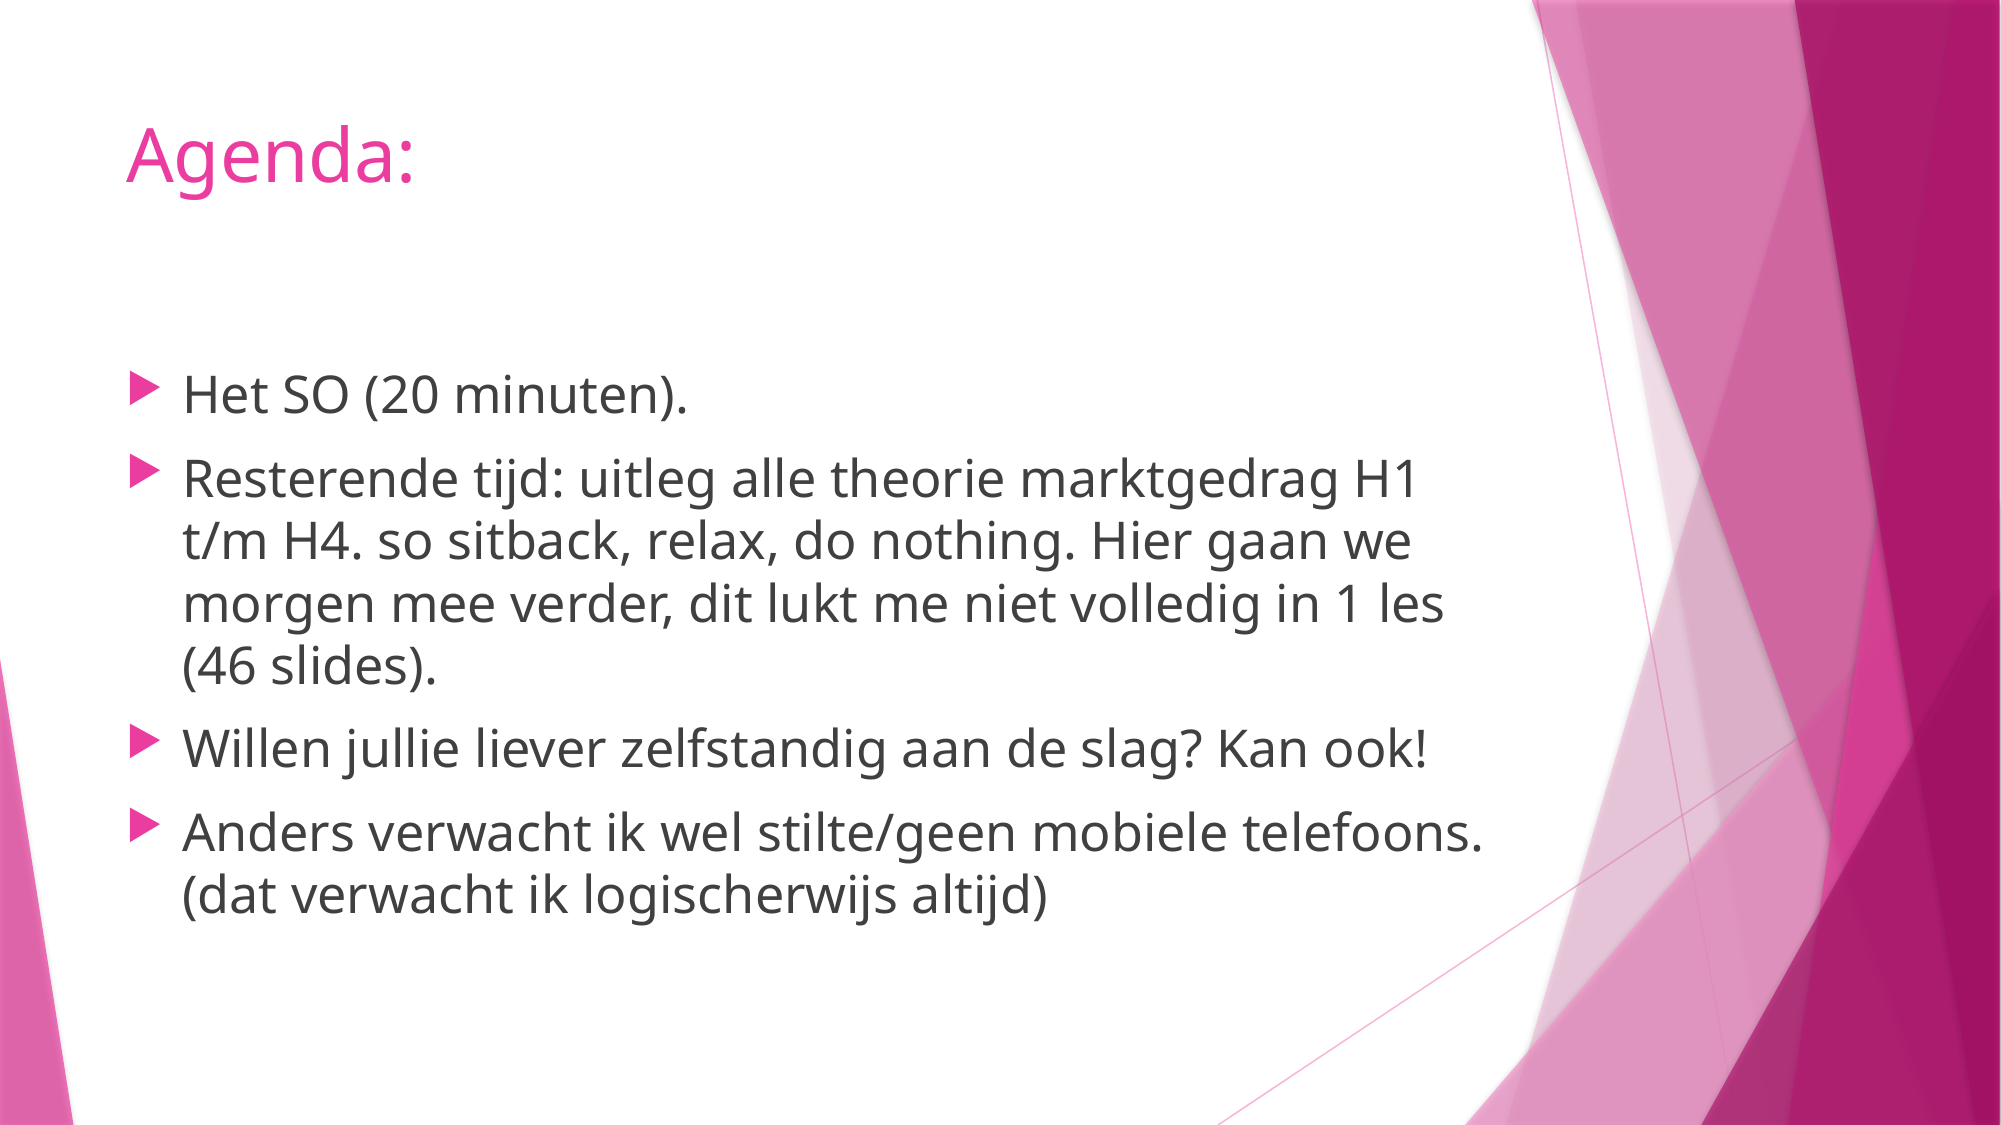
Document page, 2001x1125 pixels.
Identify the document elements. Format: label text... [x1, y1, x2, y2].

list Het SO (20 minuten). Resterende tijd: uitleg alle theorie marktgedrag H1 t/m H4. so sitback, relax, do nothing. Hier gaan we morgen mee verder, dit lukt me niet volledig in 1 les (46 slides). Willen jullie liever zelfstandig aan de slag? Kan ook! Anders verwacht ik wel stilte/geen mobiele telefoons. (dat verwacht ik logischerwijs altijd) [111, 354, 1522, 992]
title Agenda: [111, 99, 1522, 317]
